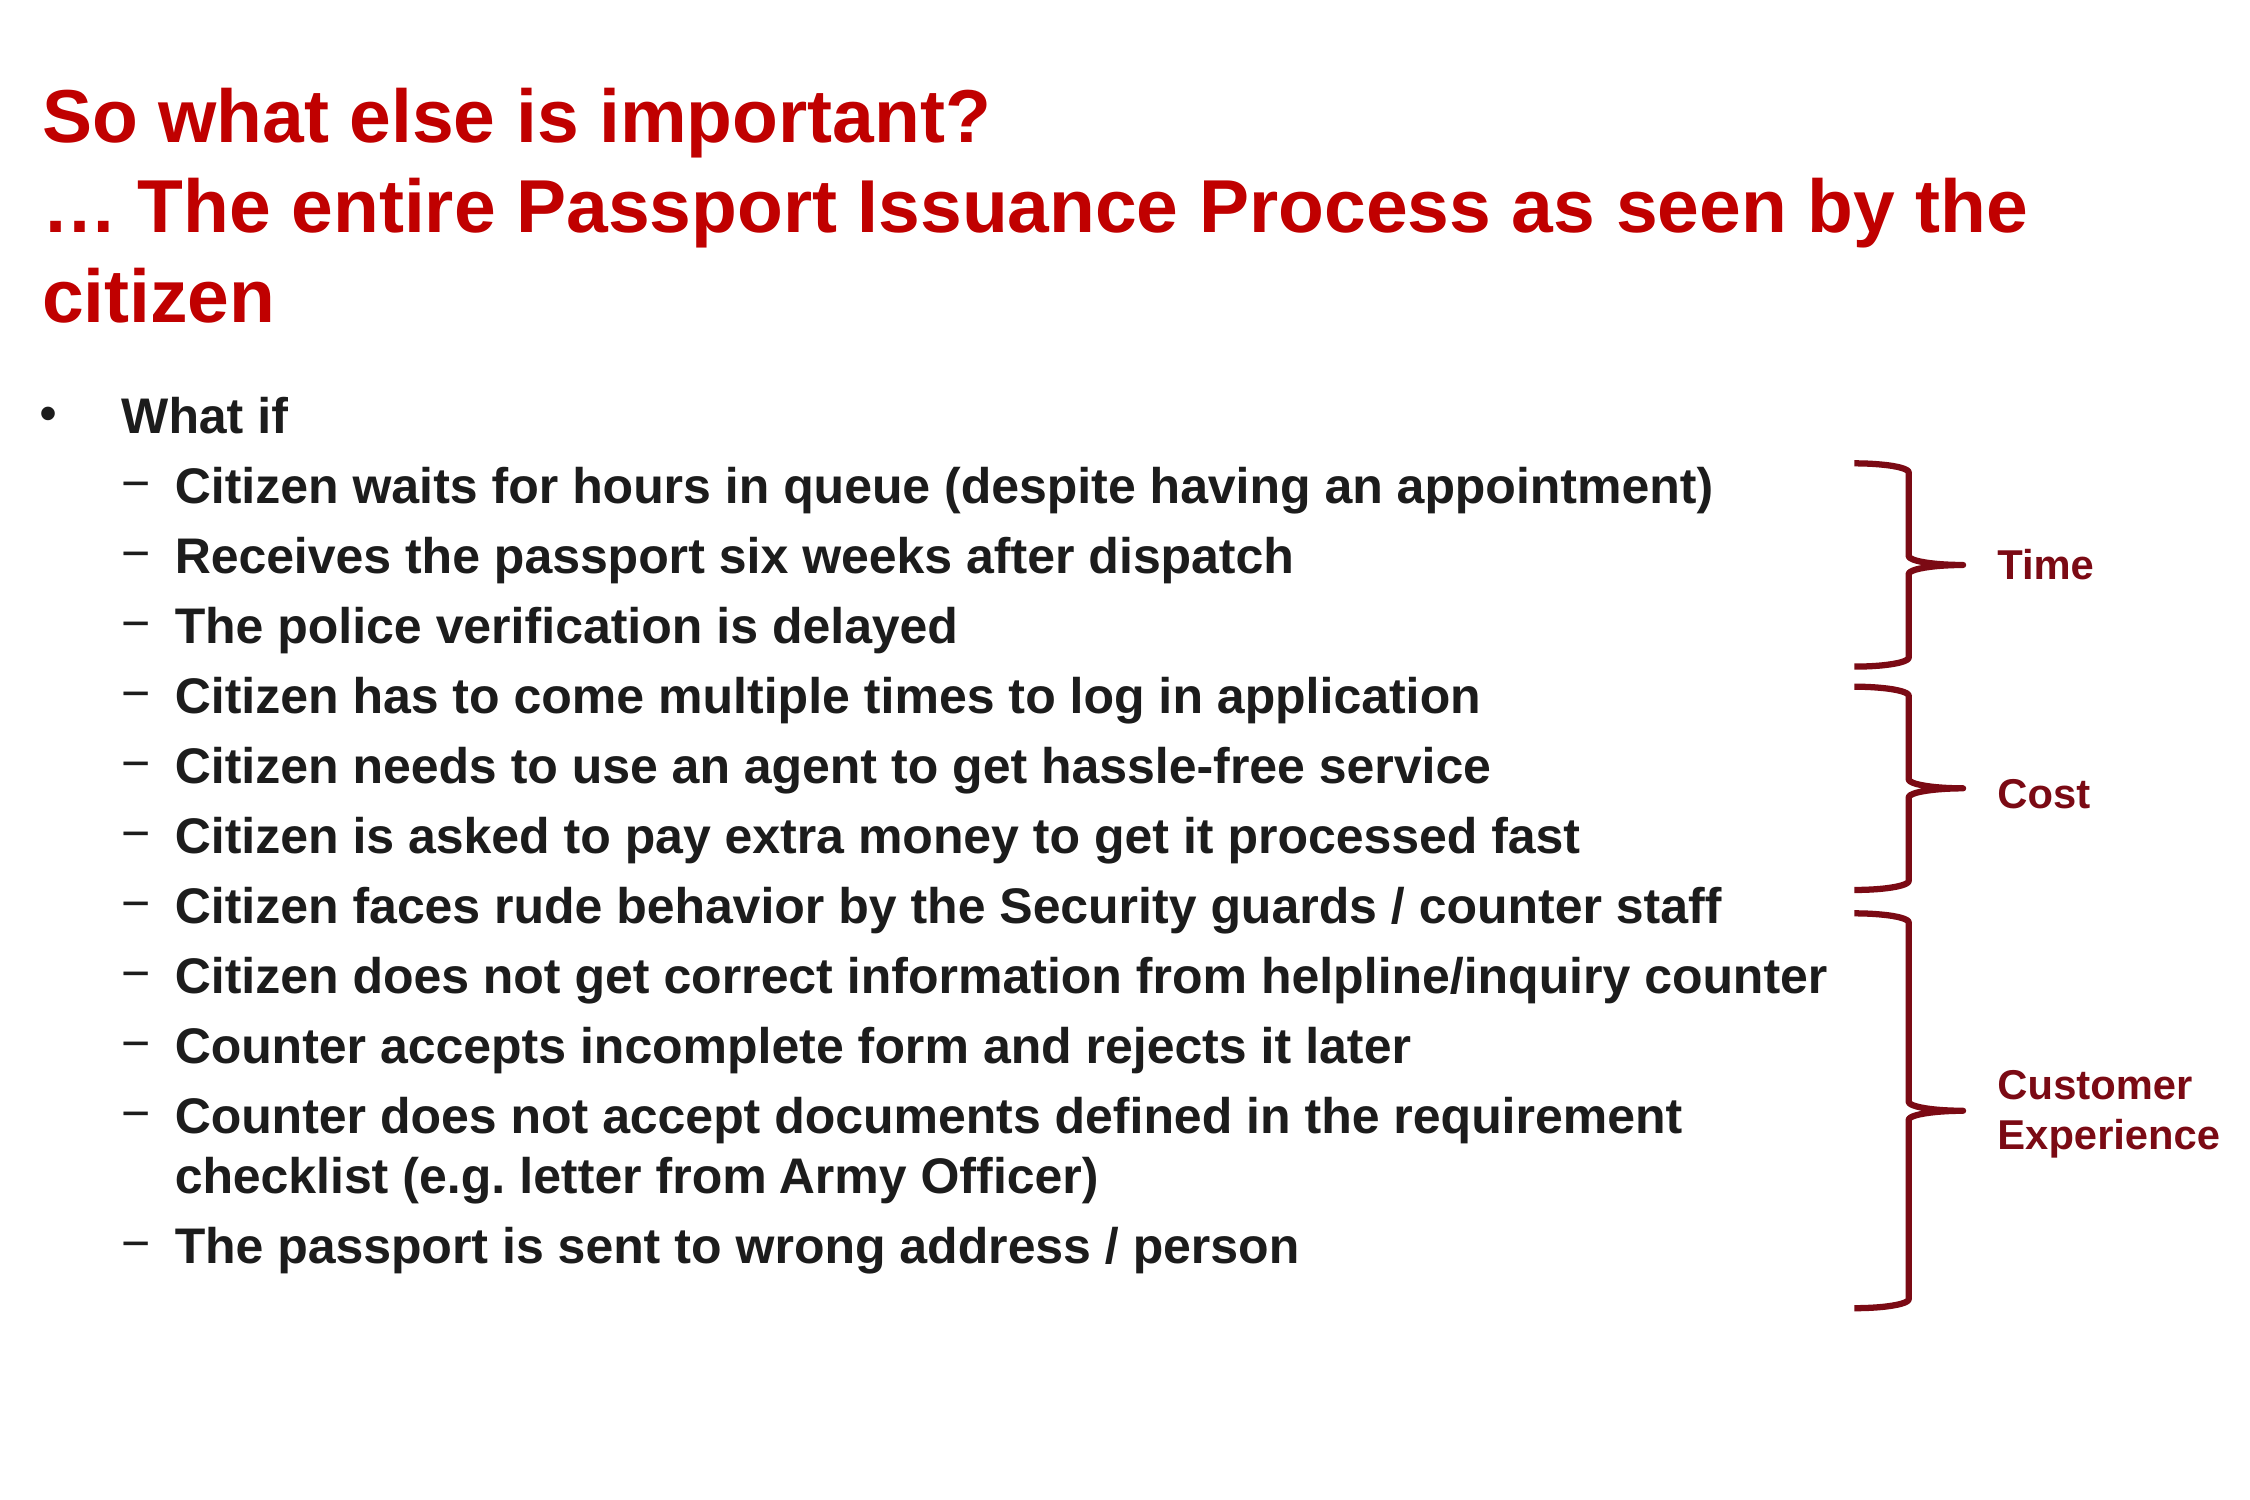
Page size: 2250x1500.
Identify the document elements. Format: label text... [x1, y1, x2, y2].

text_box Customer Experience [1986, 1032, 2246, 1184]
text_box Cost [1986, 754, 2212, 829]
list What if Citizen waits for hours in queue (despite having an appointment) Receives the passport six weeks after dispatch The police verification is delayed Citizen has to come multiple times to log in application Citizen needs to use an agent to get hassle-free service Citizen is asked to pay extra money to get it processed fast Citizen faces rude behavior by the Security guards / counter staff Citizen does not get correct information from helpline/inquiry counter Counter accepts incomplete form and rejects it later Counter does not accept documents defined in the requirement checklist (e.g. letter from Army Officer) The passport is sent to wrong address / person [39, 383, 1887, 1332]
title So what else is important? … The entire Passport Issuance Process as seen by the citizen [41, 67, 2209, 332]
text_box [1854, 913, 1964, 1309]
text_box Time [1986, 525, 2212, 600]
text_box [1854, 463, 1964, 667]
text_box [1854, 686, 1964, 890]
